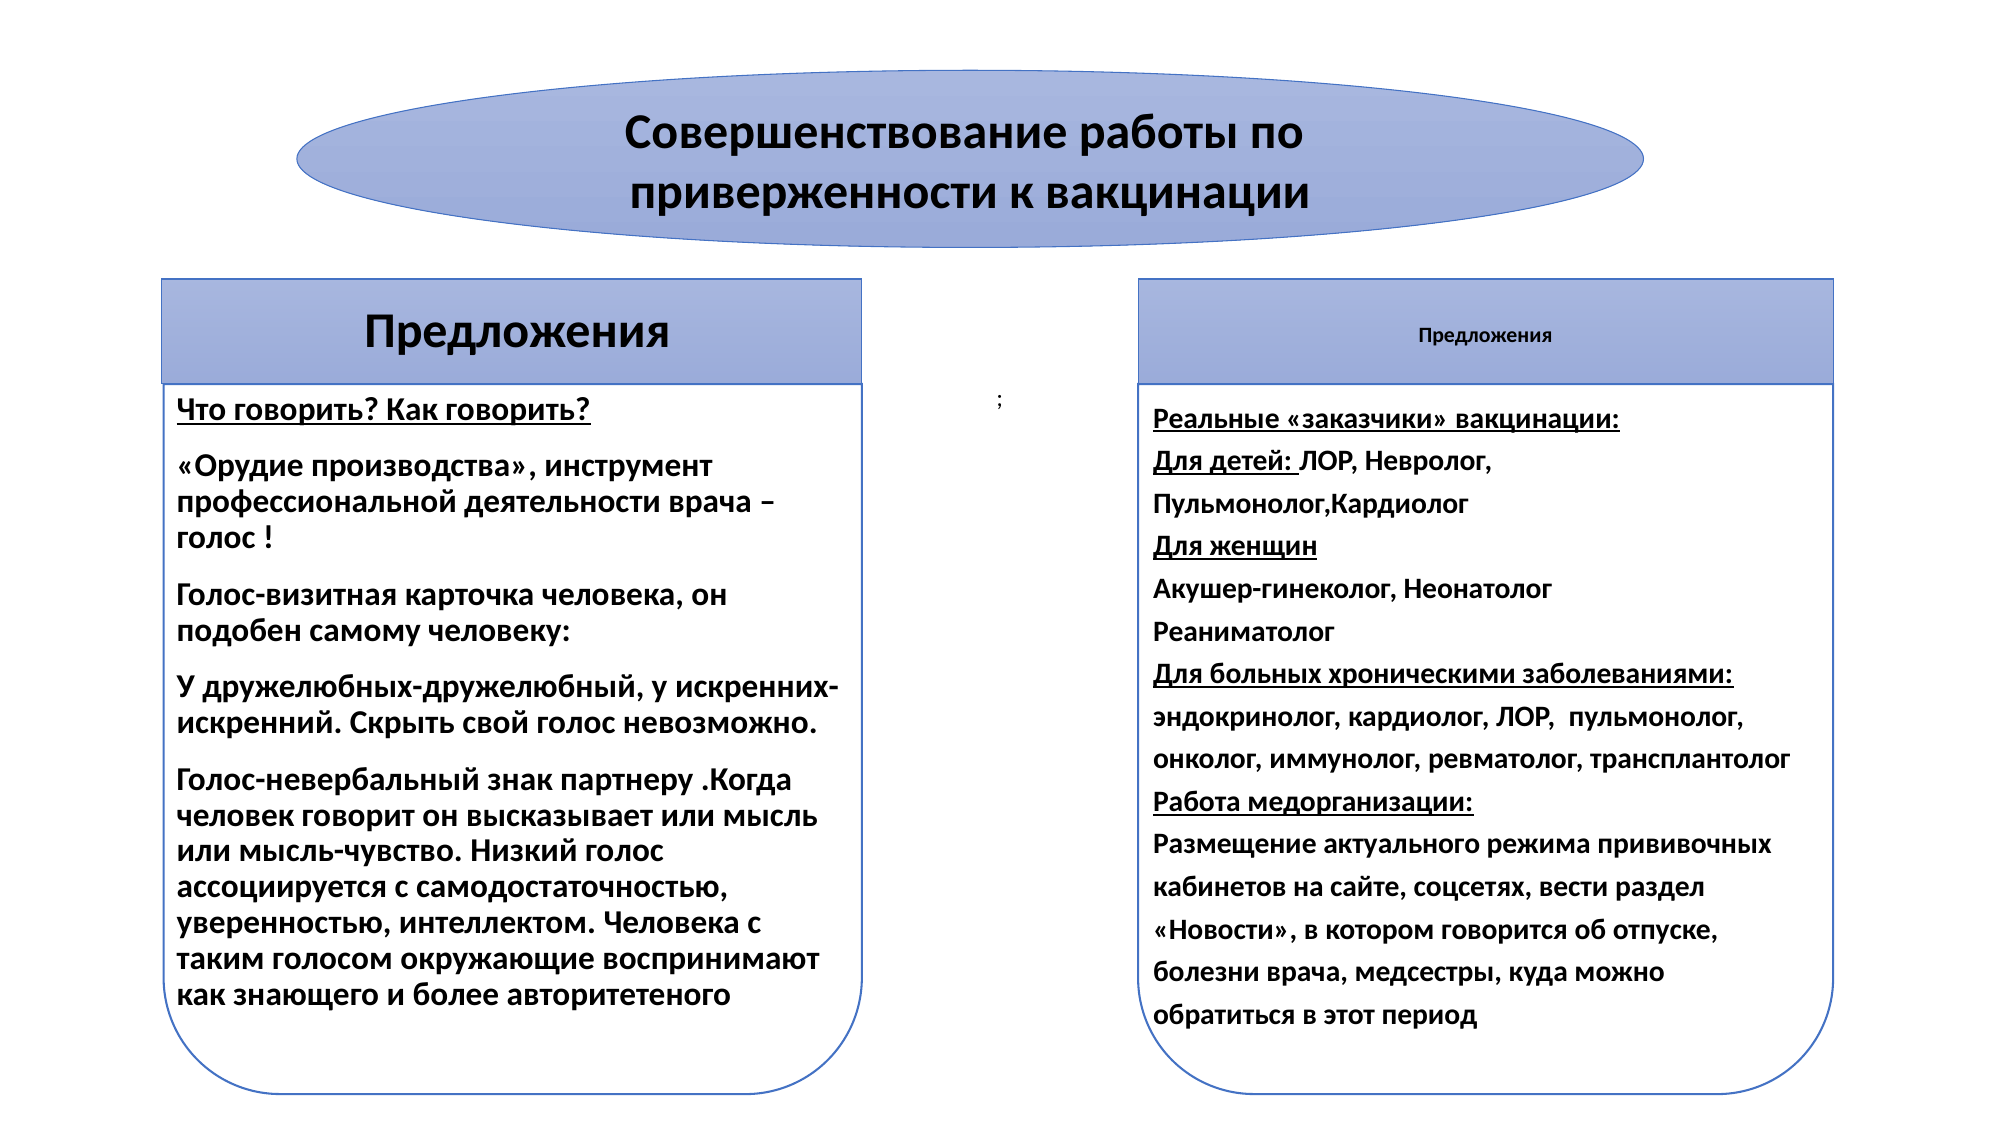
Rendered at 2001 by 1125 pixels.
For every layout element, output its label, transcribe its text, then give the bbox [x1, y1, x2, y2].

list Что говорить? Как говорить? «Орудие производства», инструмент профессиональной деятельности врача – голос ! Голос-визитная карточка человека, он подобен самому человеку: У дружелюбных-дружелюбный, у искренних-искренний. Скрыть свой голос невозможно. Голос-невербальный знак партнеру .Когда человек говорит он высказывает или мысль или мысль-чувство. Низкий голос ассоциируется с самодостаточностью, уверенностью, интеллектом. Человека с таким голосом окружающие воспринимают как знающего и более авторитетеного [161, 383, 860, 1090]
list Предложения [1138, 278, 1834, 384]
text_box Совершенствование работы по приверженности к вакцинации [296, 69, 1645, 248]
text_box ; [862, 374, 1138, 629]
text_box [1818, 382, 1835, 1038]
list Предложения [161, 278, 862, 384]
text_box [1167, 1057, 1804, 1096]
text_box [245, 1090, 780, 1096]
list Реальные «заказчики» вакцинации: Для детей: ЛОР, Невролог, Пульмонолог,Кардиолог Для женщин Акушер-гинеколог, Неонатолог Реаниматолог Для больных хроническими заболеваниями: эндокринолог, кардиолог, ЛОР, пульмонолог, онколог, иммунолог, ревматолог, трансплантолог Работа медорганизации: Размещение актуального режима прививочных кабинетов на сайте, соцсетях, вести раздел «Новости», в котором говорится об отпуске, болезни врача, медсестры, куда можно обратиться в этот период [1138, 383, 1818, 1057]
